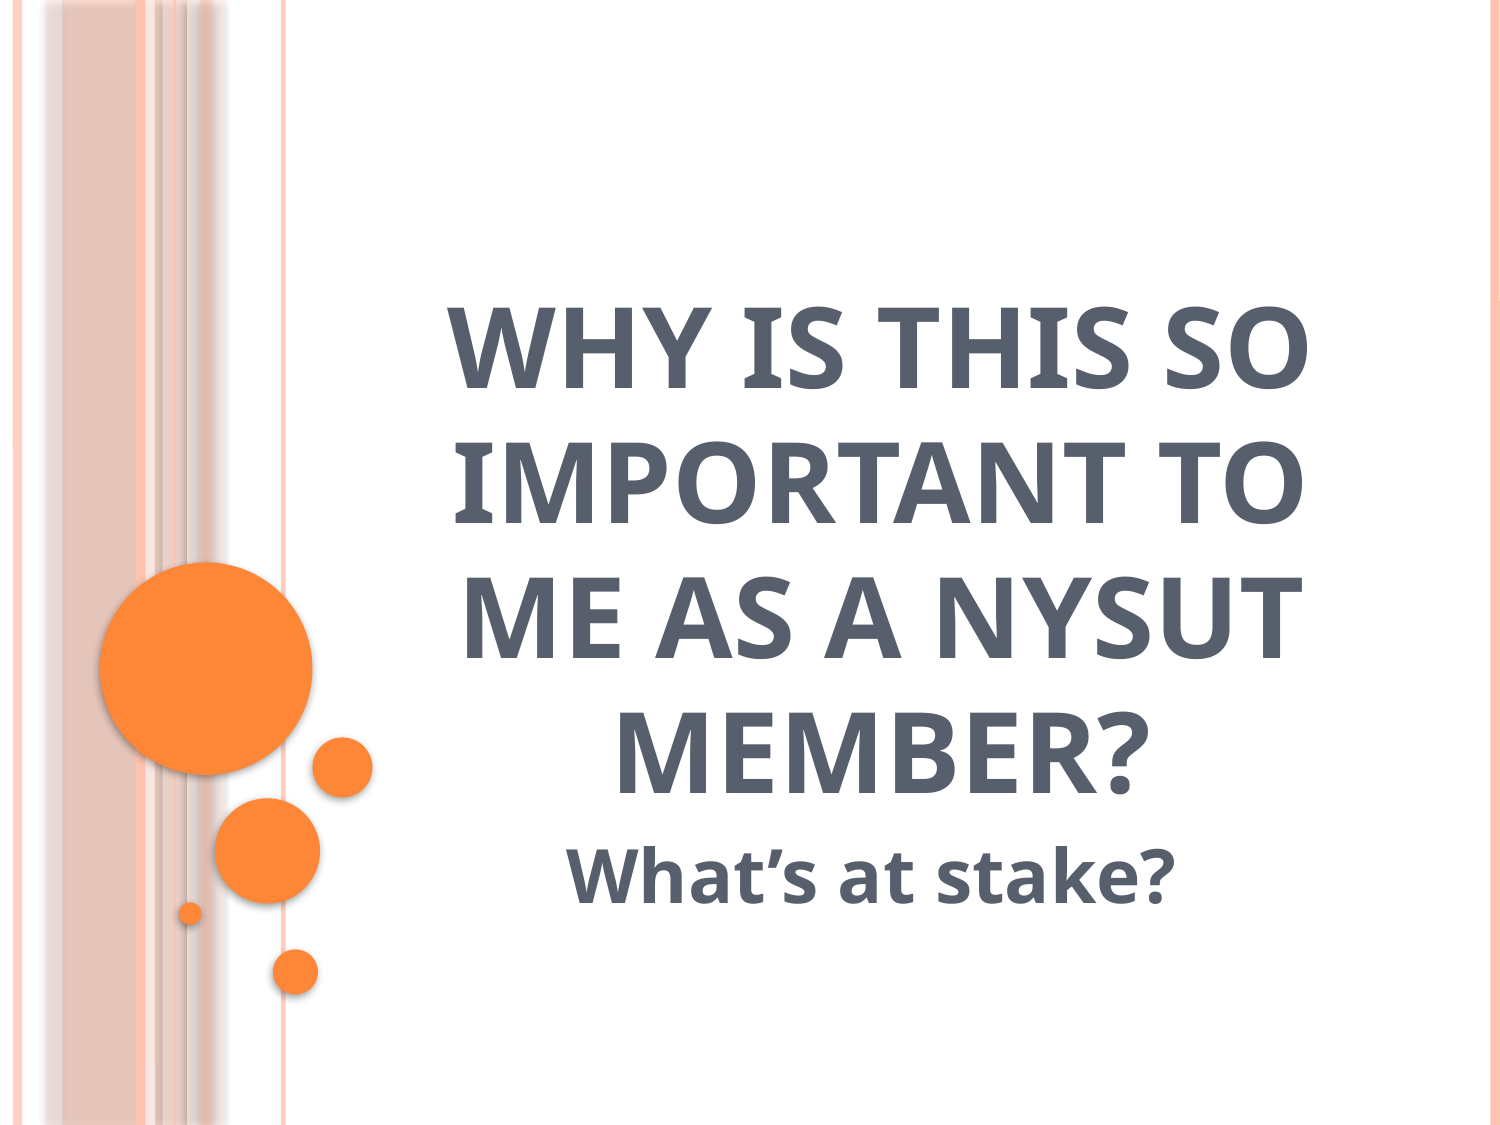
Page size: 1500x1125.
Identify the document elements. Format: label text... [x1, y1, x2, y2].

subtitle What’s at stake? [375, 820, 1388, 1046]
title Why is this so important to me as a nysut member? [375, 512, 1388, 820]
